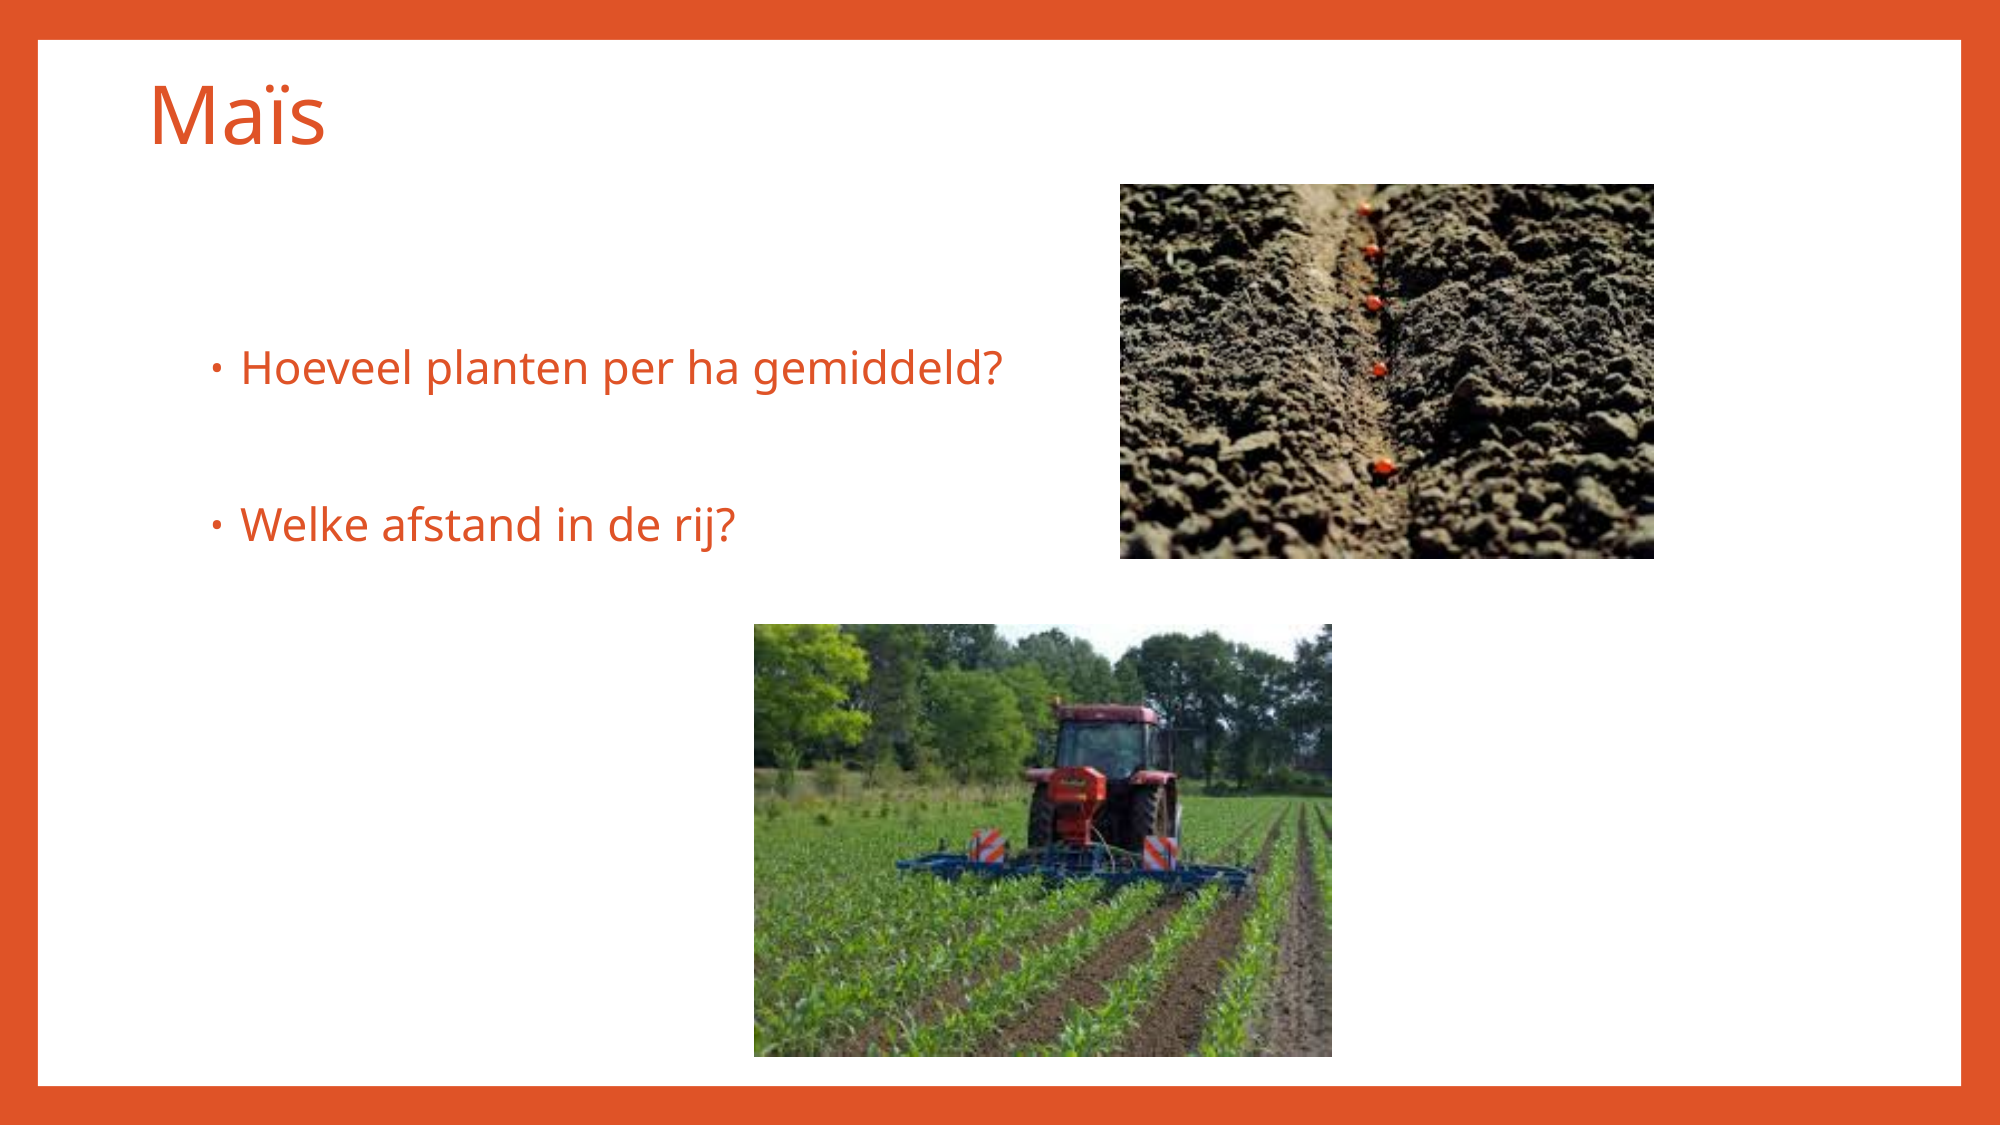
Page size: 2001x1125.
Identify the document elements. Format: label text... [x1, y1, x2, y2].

picture [1120, 184, 1654, 559]
list Hoeveel planten per ha gemiddeld? Welke afstand in de rij? [187, 337, 1808, 1000]
title Maïs [132, 66, 1753, 171]
picture [753, 624, 1332, 1057]
